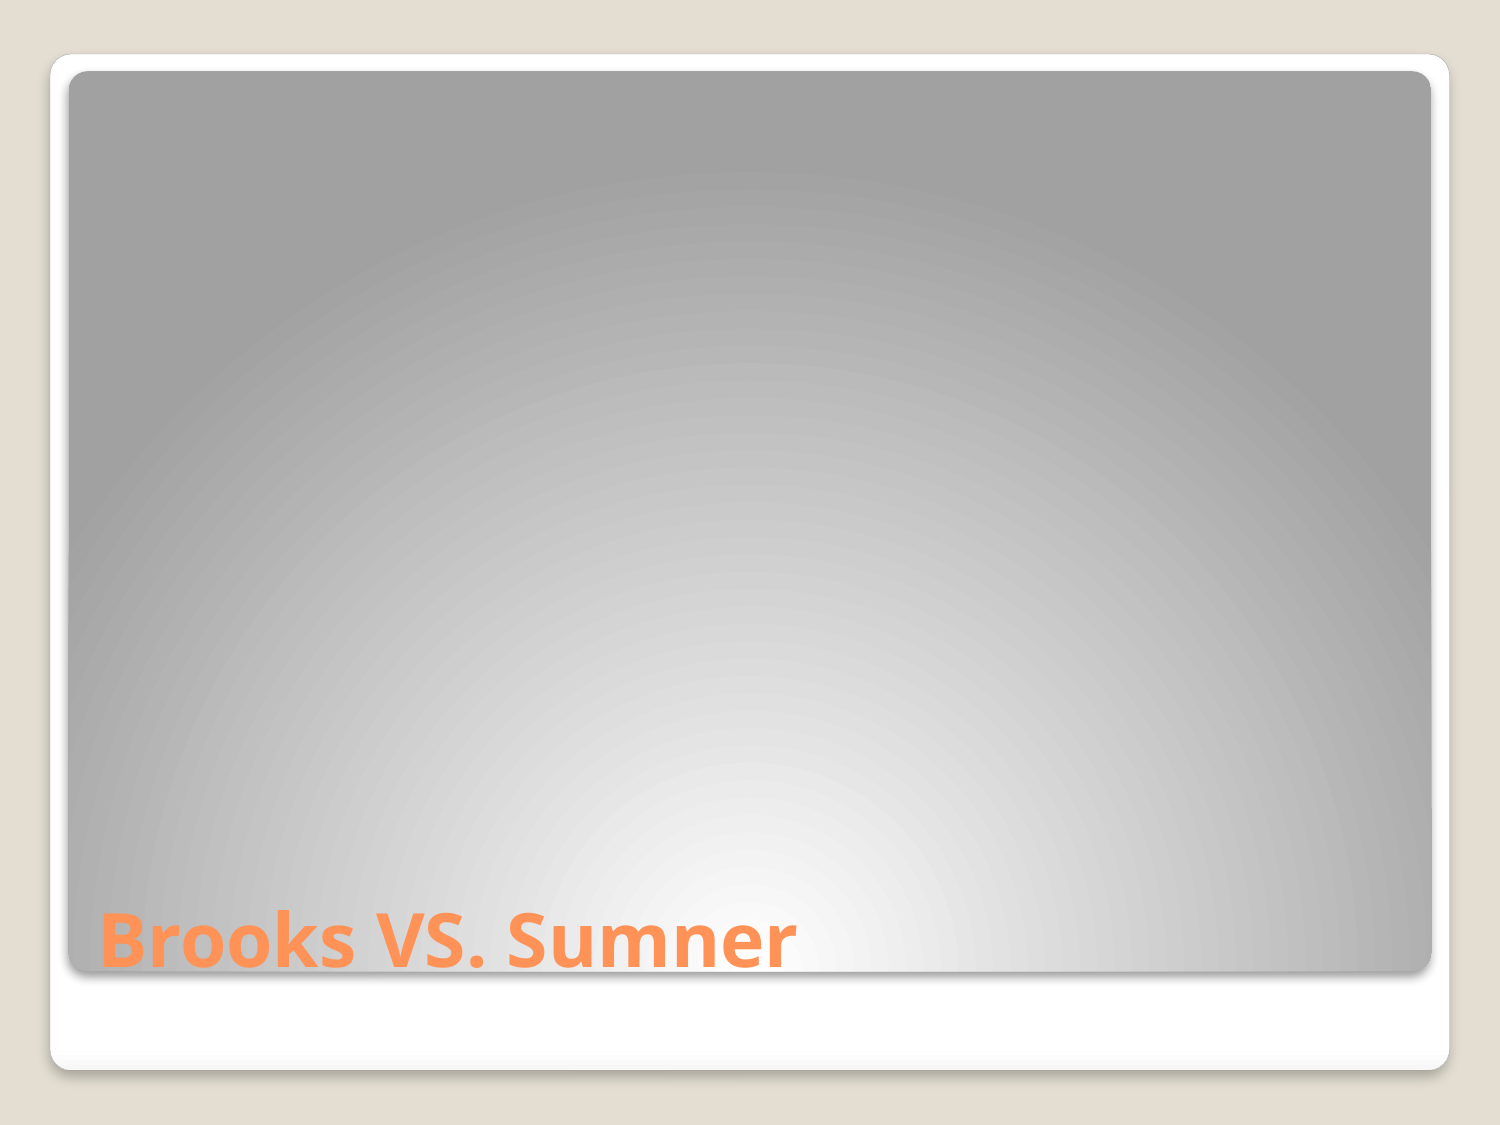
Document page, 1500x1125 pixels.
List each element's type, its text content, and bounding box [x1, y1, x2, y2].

title Brooks VS. Sumner [82, 817, 1425, 990]
